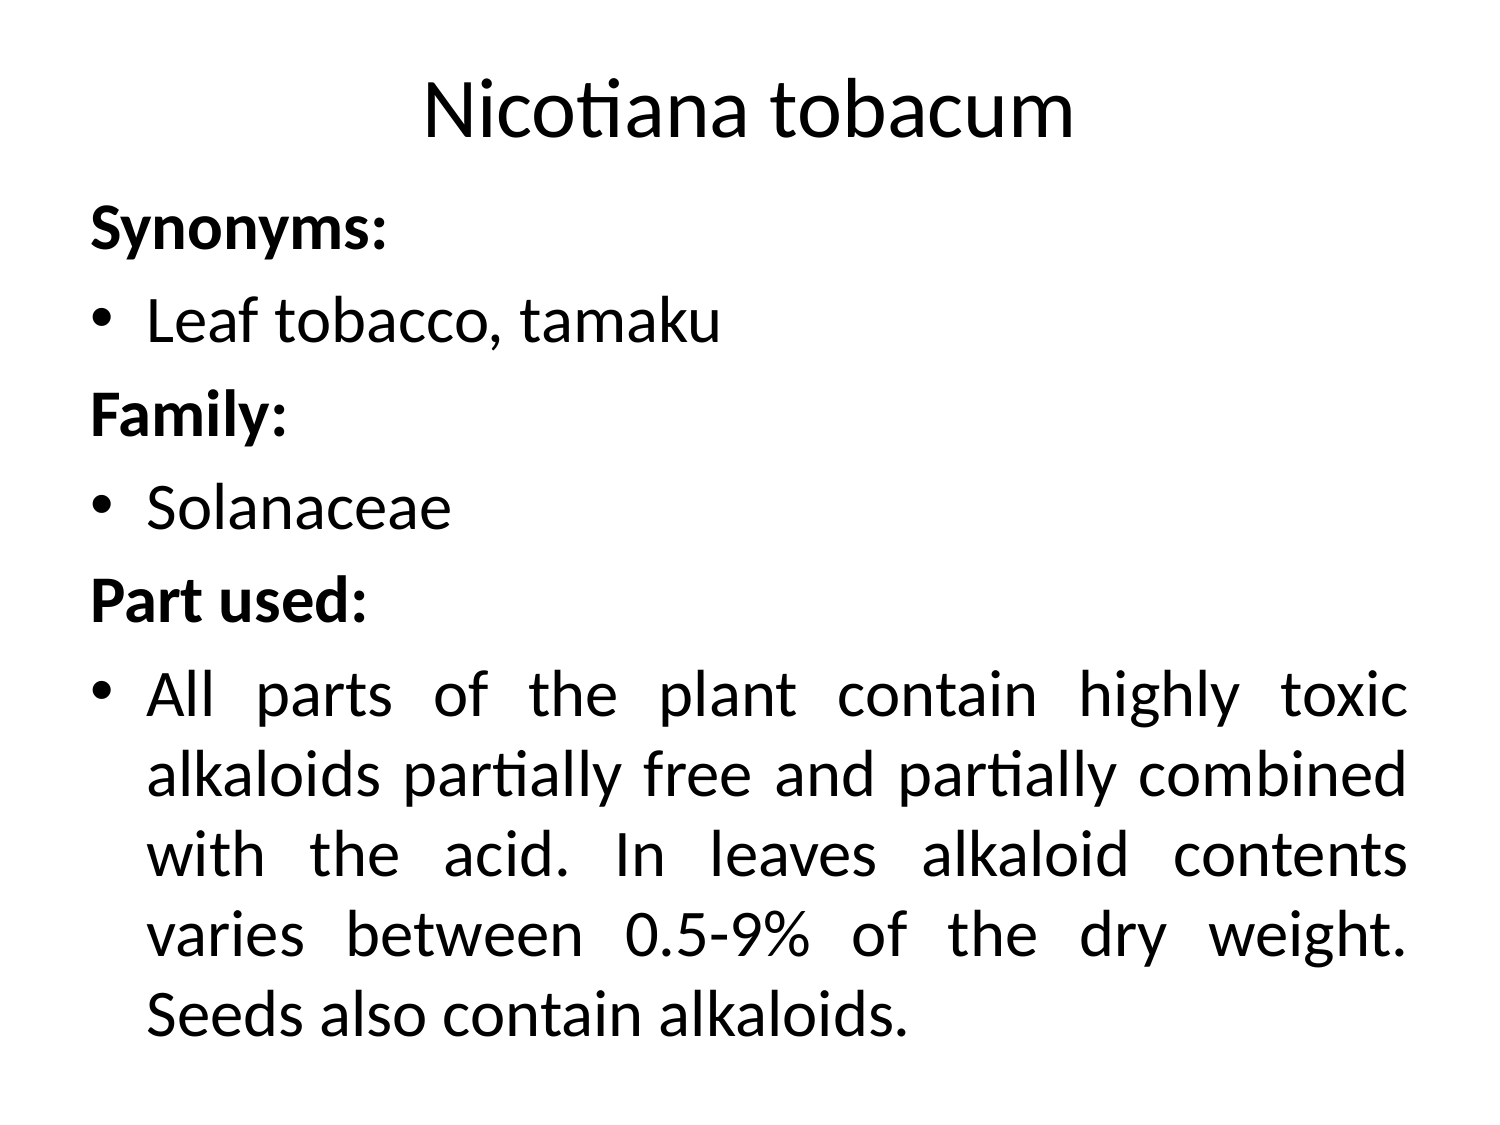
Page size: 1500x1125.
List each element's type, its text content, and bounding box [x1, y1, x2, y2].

list Synonyms: Leaf tobacco, tamaku Family: Solanaceae Part used: All parts of the plant contain highly toxic alkaloids partially free and partially combined with the acid. In leaves alkaloid contents varies between 0.5-9% of the dry weight. Seeds also contain alkaloids. [75, 174, 1425, 1088]
title Nicotiana tobacum [75, 45, 1425, 163]
